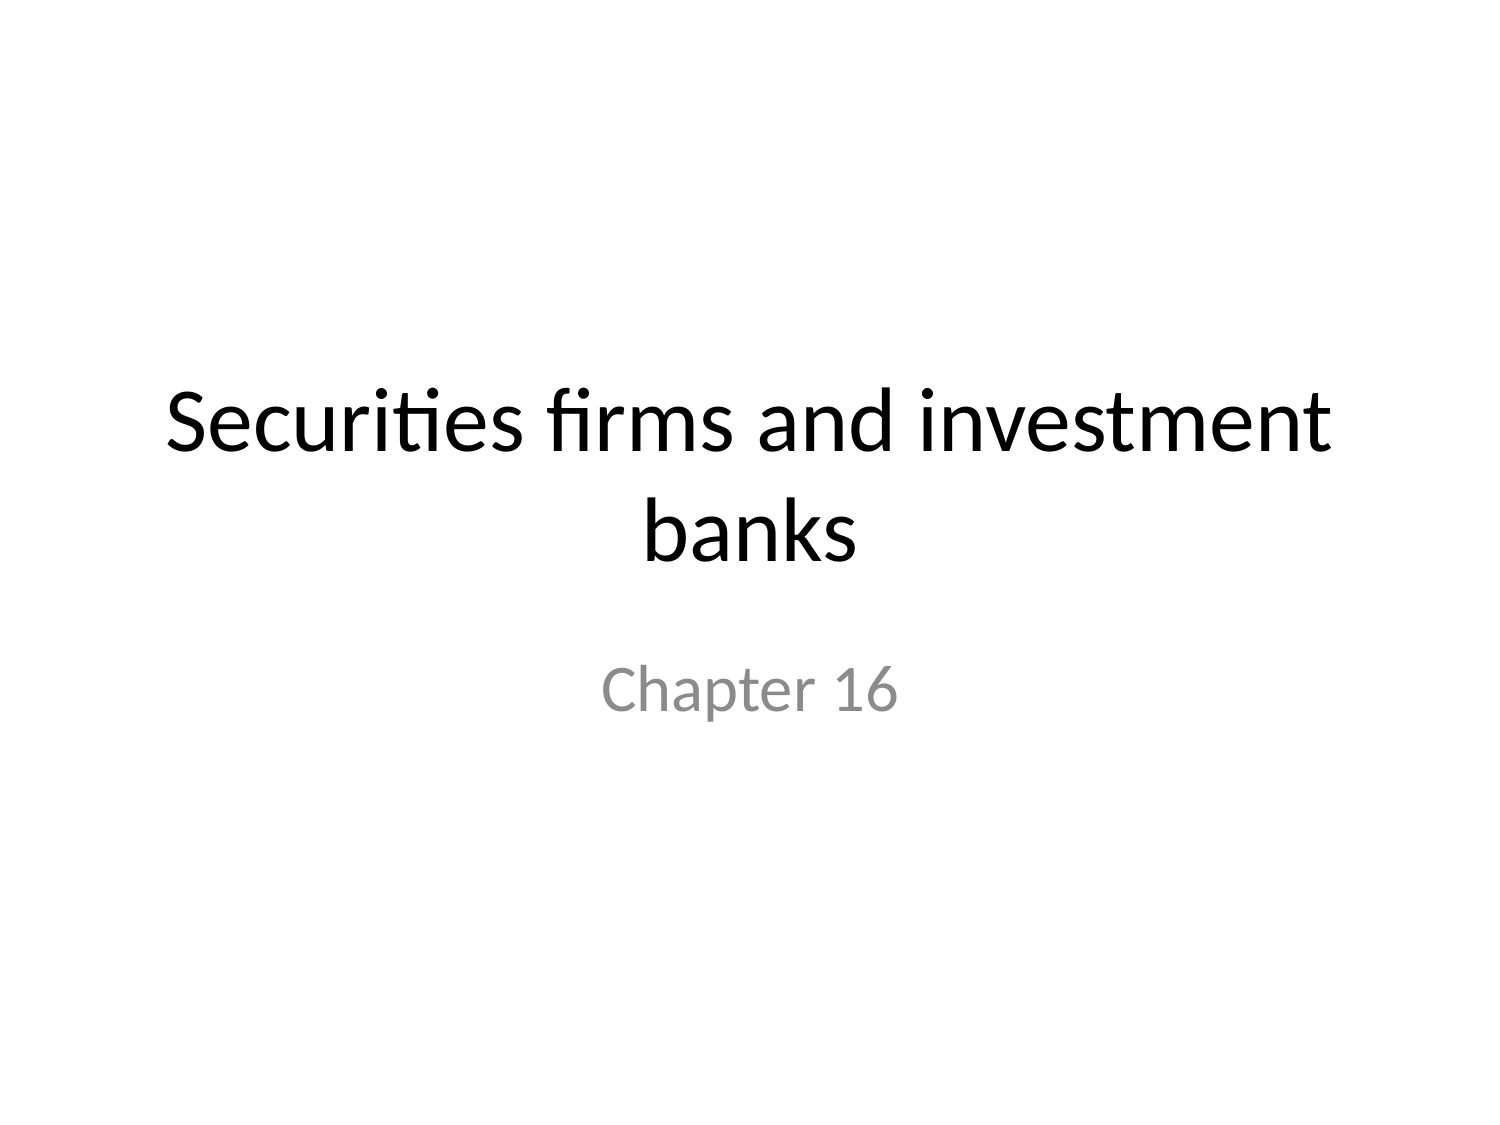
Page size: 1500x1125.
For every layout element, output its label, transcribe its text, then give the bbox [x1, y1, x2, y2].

title Securities firms and investment banks [112, 349, 1388, 591]
subtitle Chapter 16 [225, 637, 1275, 925]
